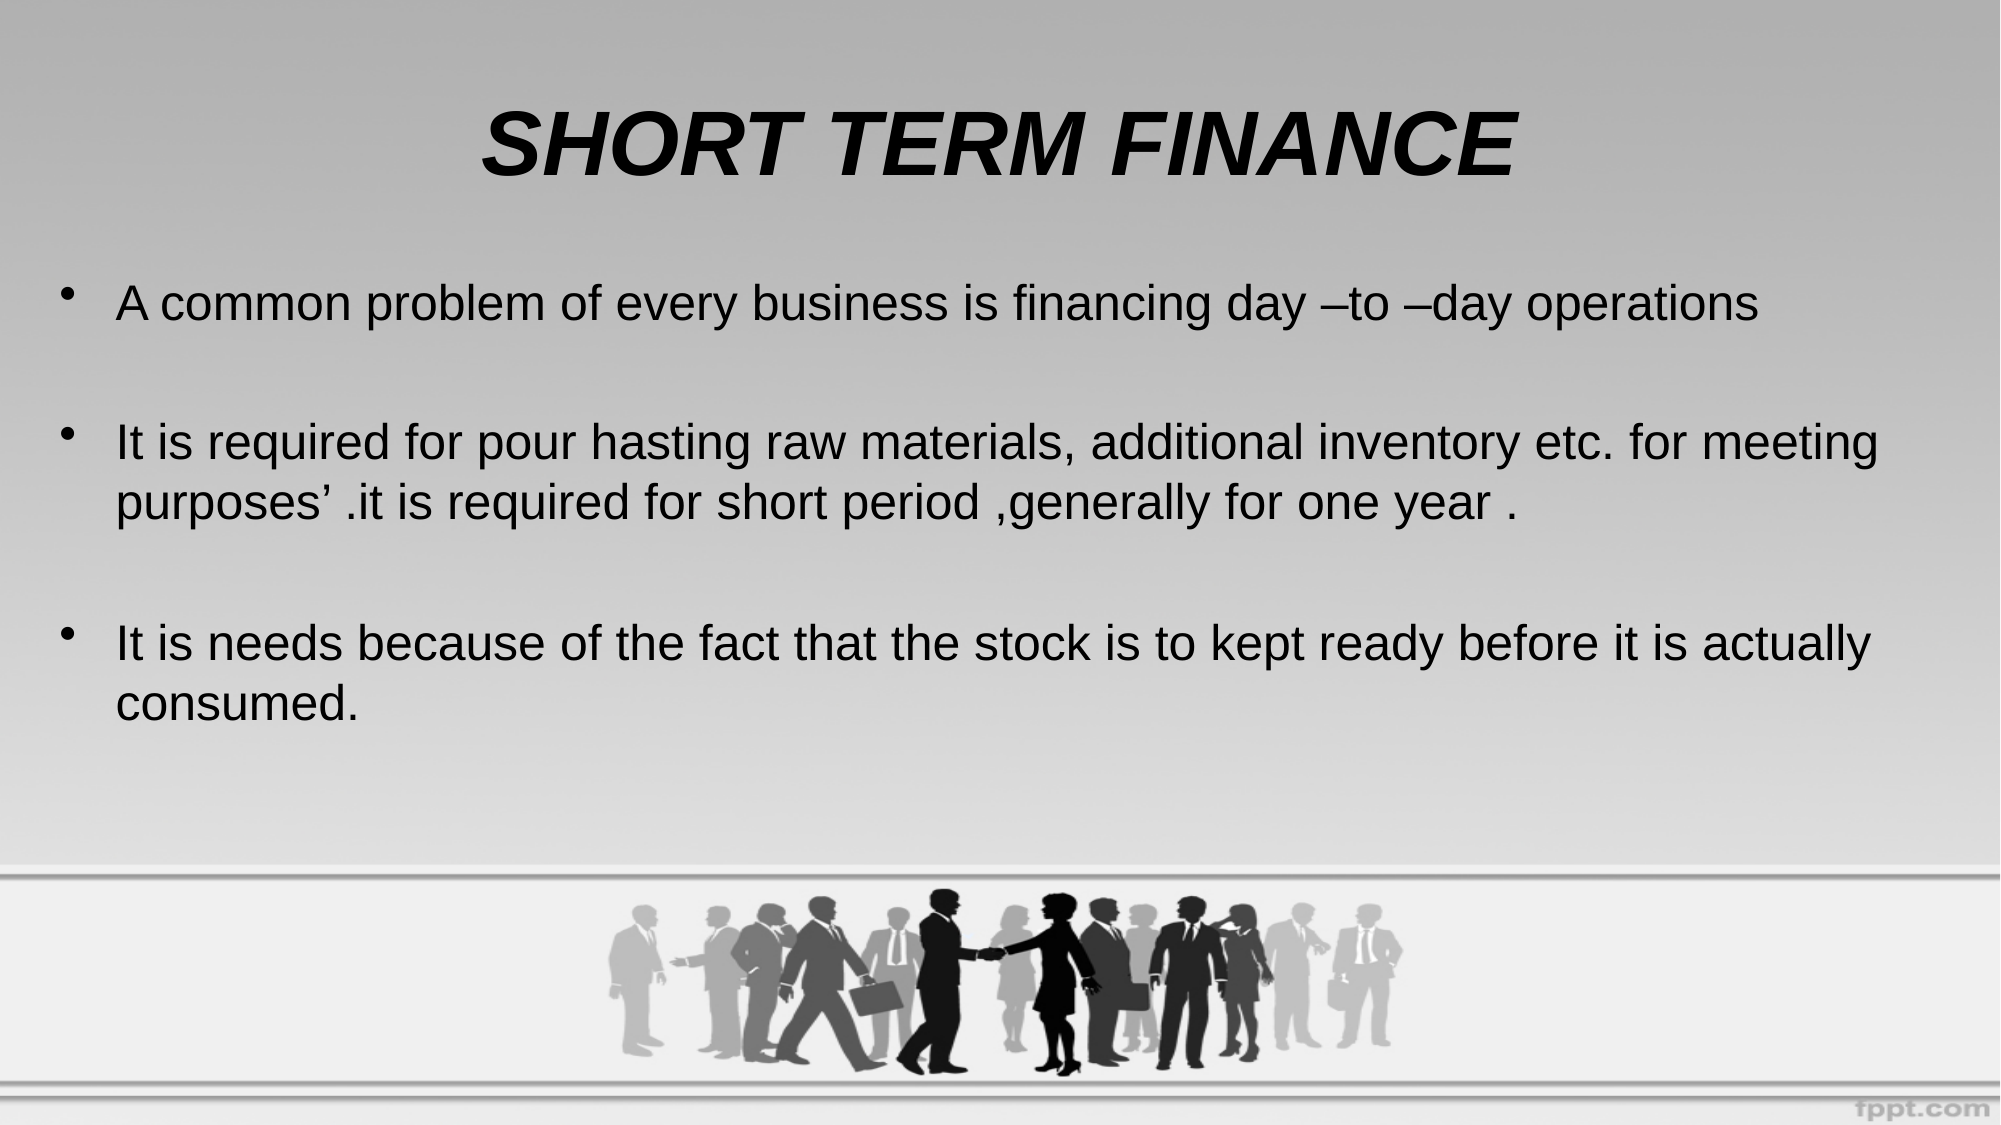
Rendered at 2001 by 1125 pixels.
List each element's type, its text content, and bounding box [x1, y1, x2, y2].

title SHORT TERM FINANCE [99, 45, 1900, 233]
picture [0, 0, 2001, 1125]
list A common problem of every business is financing day –to –day operations It is required for pour hasting raw materials, additional inventory etc. for meeting purposes’ .it is required for short period ,generally for one year . It is needs because of the fact that the stock is to kept ready before it is actually consumed. [44, 262, 1900, 1005]
